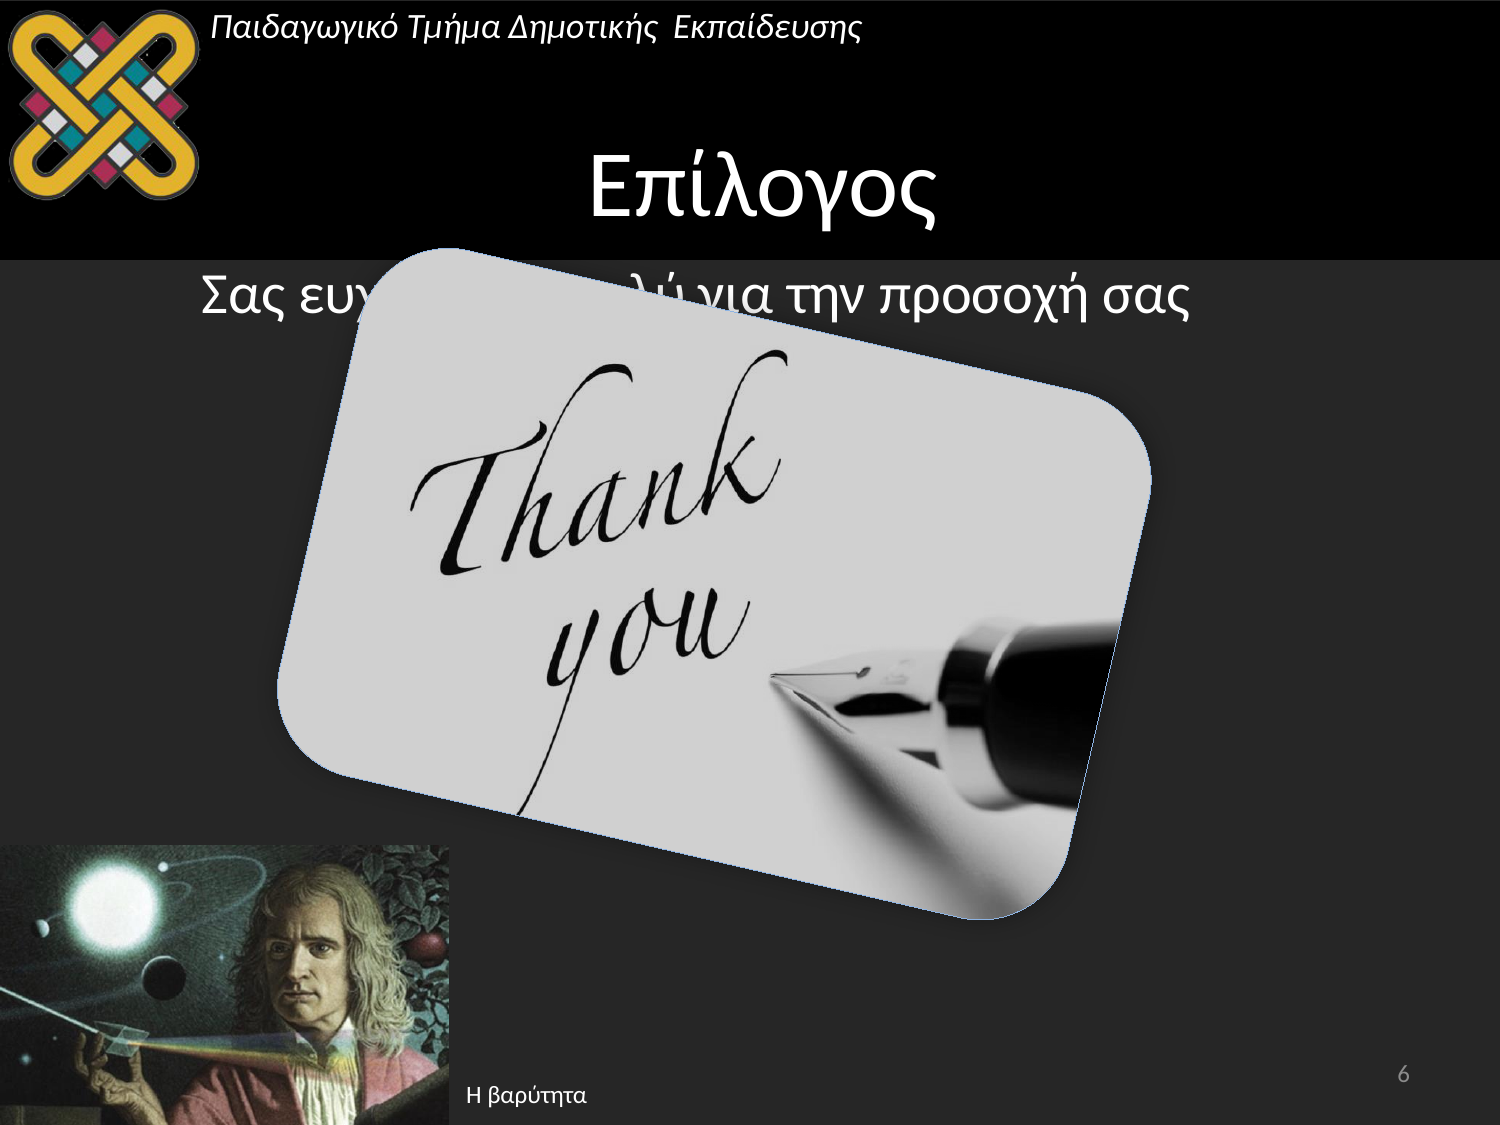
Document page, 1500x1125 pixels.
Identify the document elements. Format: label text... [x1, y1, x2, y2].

title Παιδαγωγικό Τμήμα Δημοτικής Εκπαίδευσης Επίλογος [194, 0, 1439, 244]
picture [0, 845, 449, 1125]
footer H βαρύτητα [289, 1046, 765, 1125]
picture [0, 0, 194, 220]
picture [309, 314, 1120, 855]
slide_number 6 [1074, 1042, 1425, 1103]
list Σας ευχαριστώ πολύ για την προσοχή σας [58, 247, 1500, 1016]
